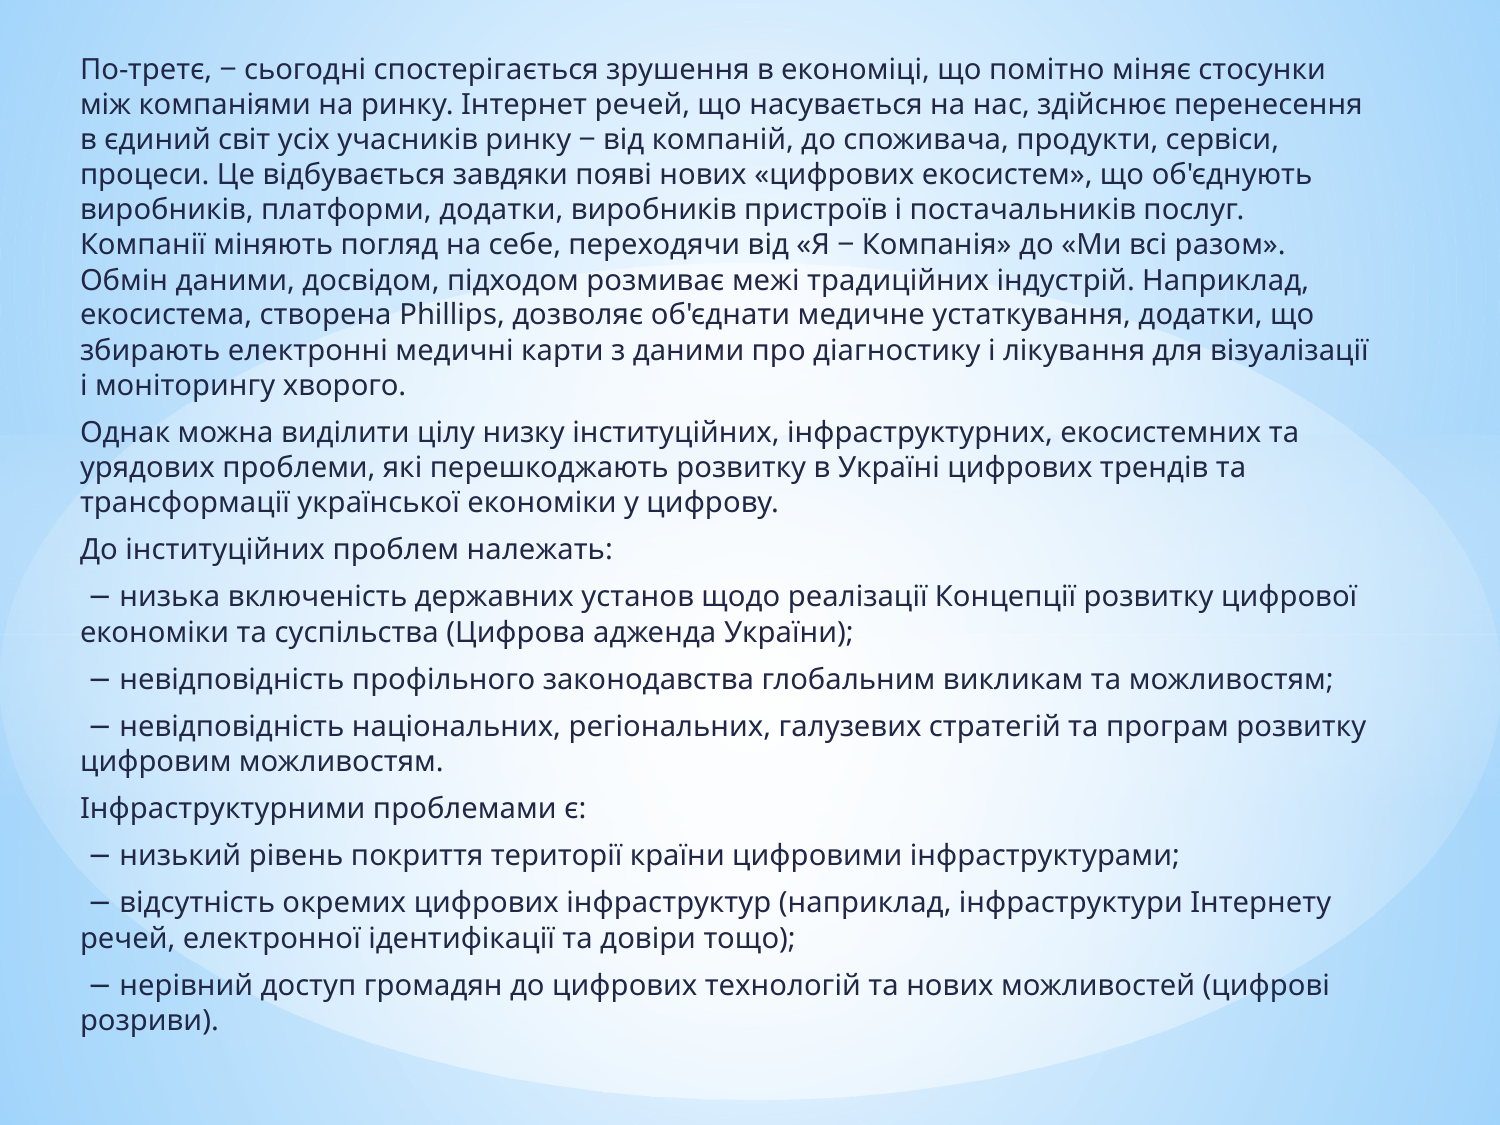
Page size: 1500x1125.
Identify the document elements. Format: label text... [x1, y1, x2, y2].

subtitle По-третє, ‒ сьогодні спостерігається зрушення в економіці, що помітно міняє стосунки між компаніями на ринку. Інтернет речей, що насувається на нас, здійснює перенесення в єдиний світ усіх учасників ринку ‒ від компаній, до споживача, продукти, сервіси, процеси. Це відбувається завдяки появі нових «цифрових екосистем», що об'єднують виробників, платформи, додатки, виробників пристроїв і постачальників послуг. Компанії міняють погляд на себе, переходячи від «Я ‒ Компанія» до «Ми всі разом». Обмін даними, досвідом, підходом розмиває межі традиційних індустрій. Наприклад, екосистема, створена Phillips, дозволяє об'єднати медичне устаткування, додатки, що збирають електронні медичні карти з даними про діагностику і лікування для візуалізації і моніторингу хворого. Однак можна виділити цілу низку інституційних, інфраструктурних, екосистемних та урядових проблеми, які перешкоджають розвитку в Україні цифрових трендів та трансформації української економіки у цифрову. До інституційних проблем належать: − низька включеність державних установ щодо реалізації Концепції розвитку цифрової економіки та суспільства (Цифрова адженда України); − невідповідність профільного законодавства глобальним викликам та можливостям; − невідповідність національних, регіональних, галузевих стратегій та програм розвитку цифровим можливостям. Інфраструктурними проблемами є: − низький рівень покриття території країни цифровими інфраструктурами; − відсутність окремих цифрових інфраструктур (наприклад, інфраструктури Інтернету речей, електронної ідентифікації та довіри тощо); − нерівний доступ громадян до цифрових технологій та нових можливостей (цифрові розриви). [64, 42, 1388, 1071]
